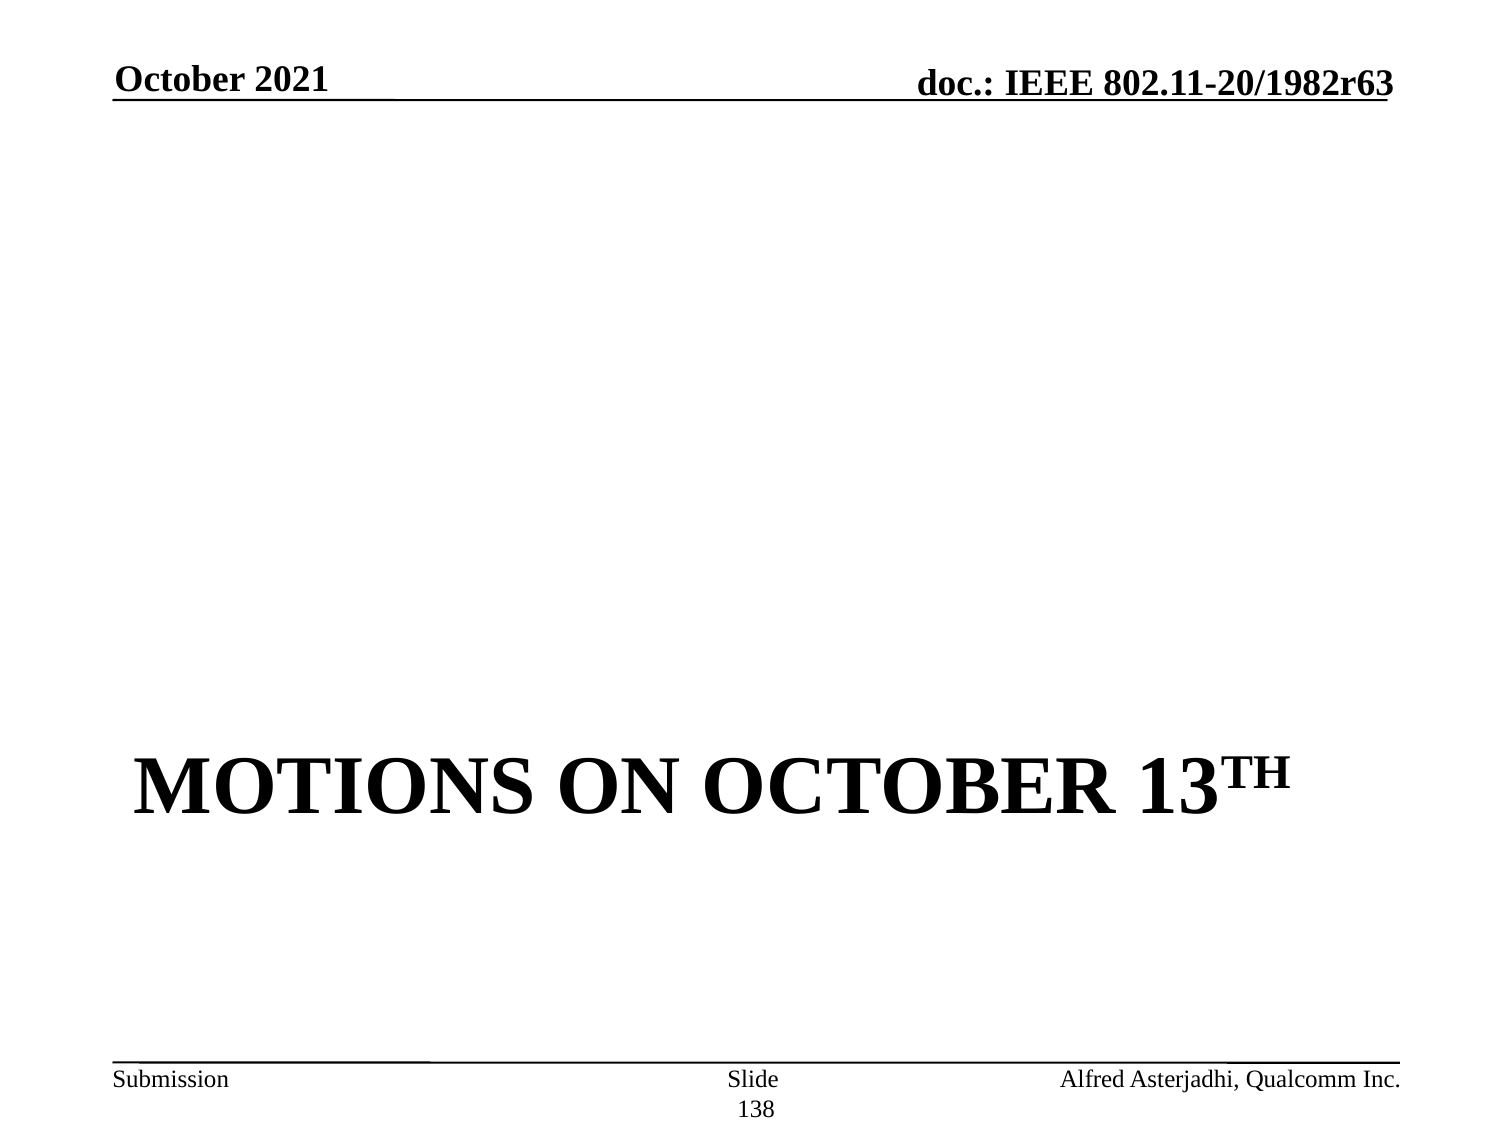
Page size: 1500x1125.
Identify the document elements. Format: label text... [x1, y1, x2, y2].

slide_number Slide 138 [712, 1061, 800, 1123]
footer Alfred Asterjadhi, Qualcomm Inc. [878, 1061, 1402, 1093]
title Motions on October 13th [118, 722, 1394, 947]
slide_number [114, 54, 423, 100]
